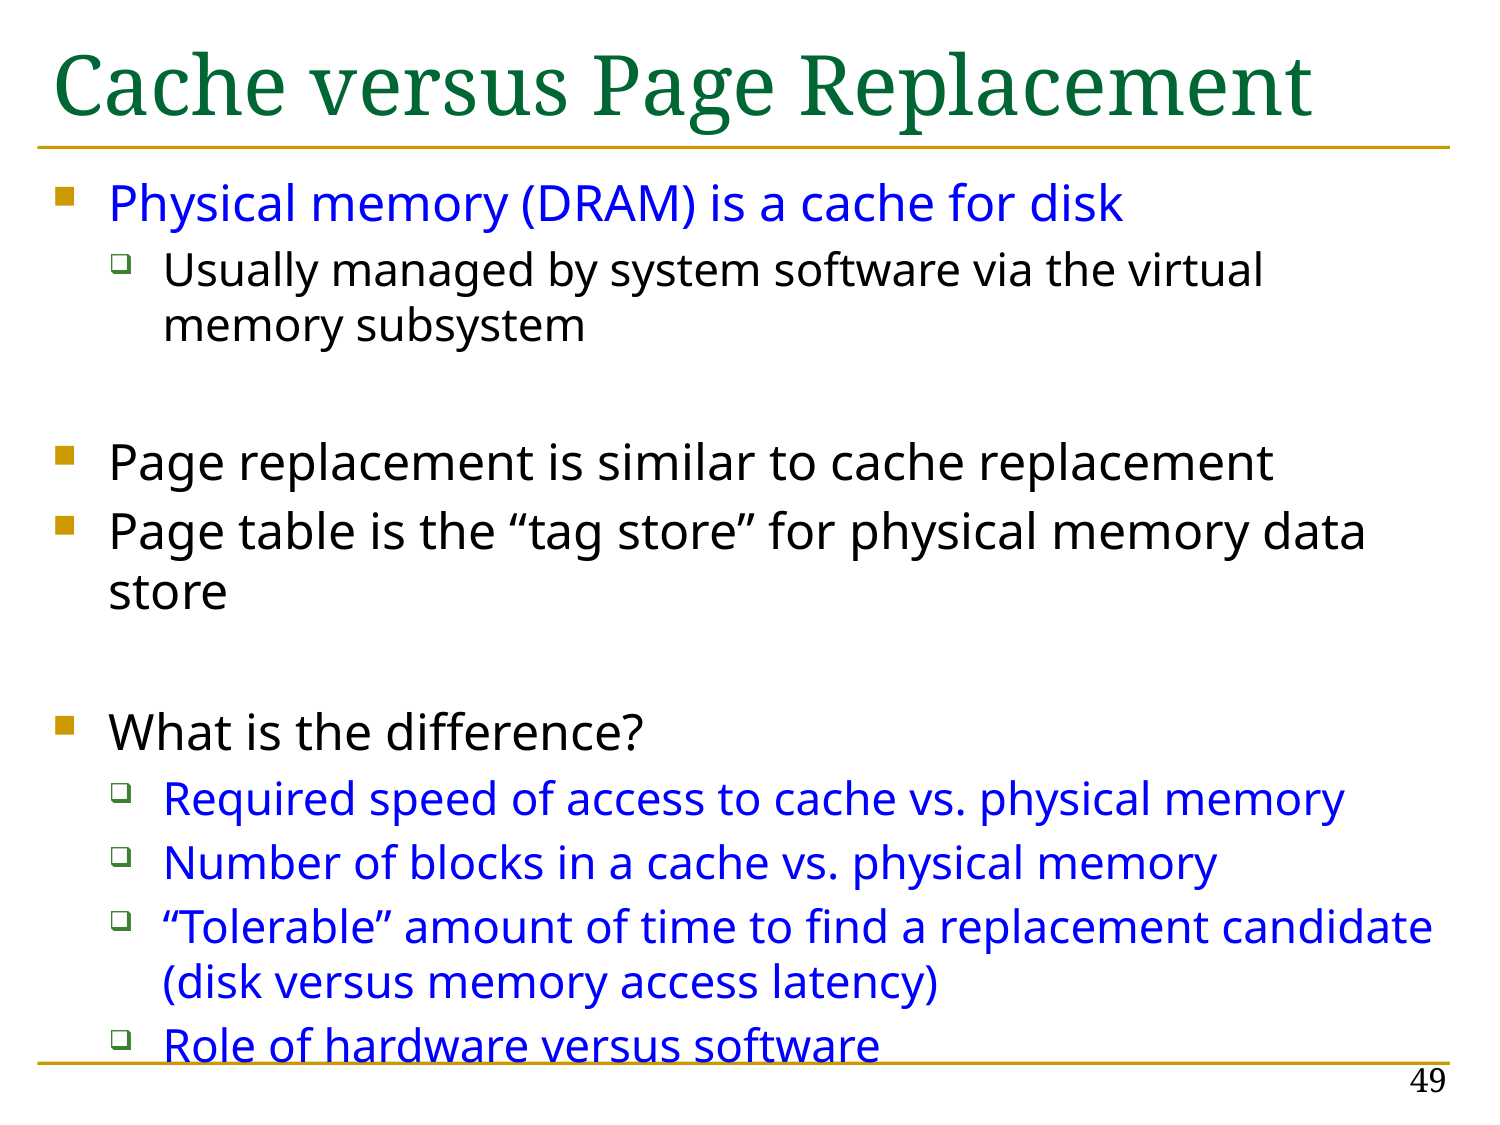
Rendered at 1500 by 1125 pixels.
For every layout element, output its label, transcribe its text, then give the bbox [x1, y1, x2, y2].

list Physical memory (DRAM) is a cache for disk Usually managed by system software via the virtual memory subsystem Page replacement is similar to cache replacement Page table is the “tag store” for physical memory data store What is the difference? Required speed of access to cache vs. physical memory Number of blocks in a cache vs. physical memory “Tolerable” amount of time to find a replacement candidate (disk versus memory access latency) Role of hardware versus software [37, 163, 1450, 1016]
slide_number 49 [1111, 1036, 1462, 1112]
title Cache versus Page Replacement [37, 24, 1500, 200]
